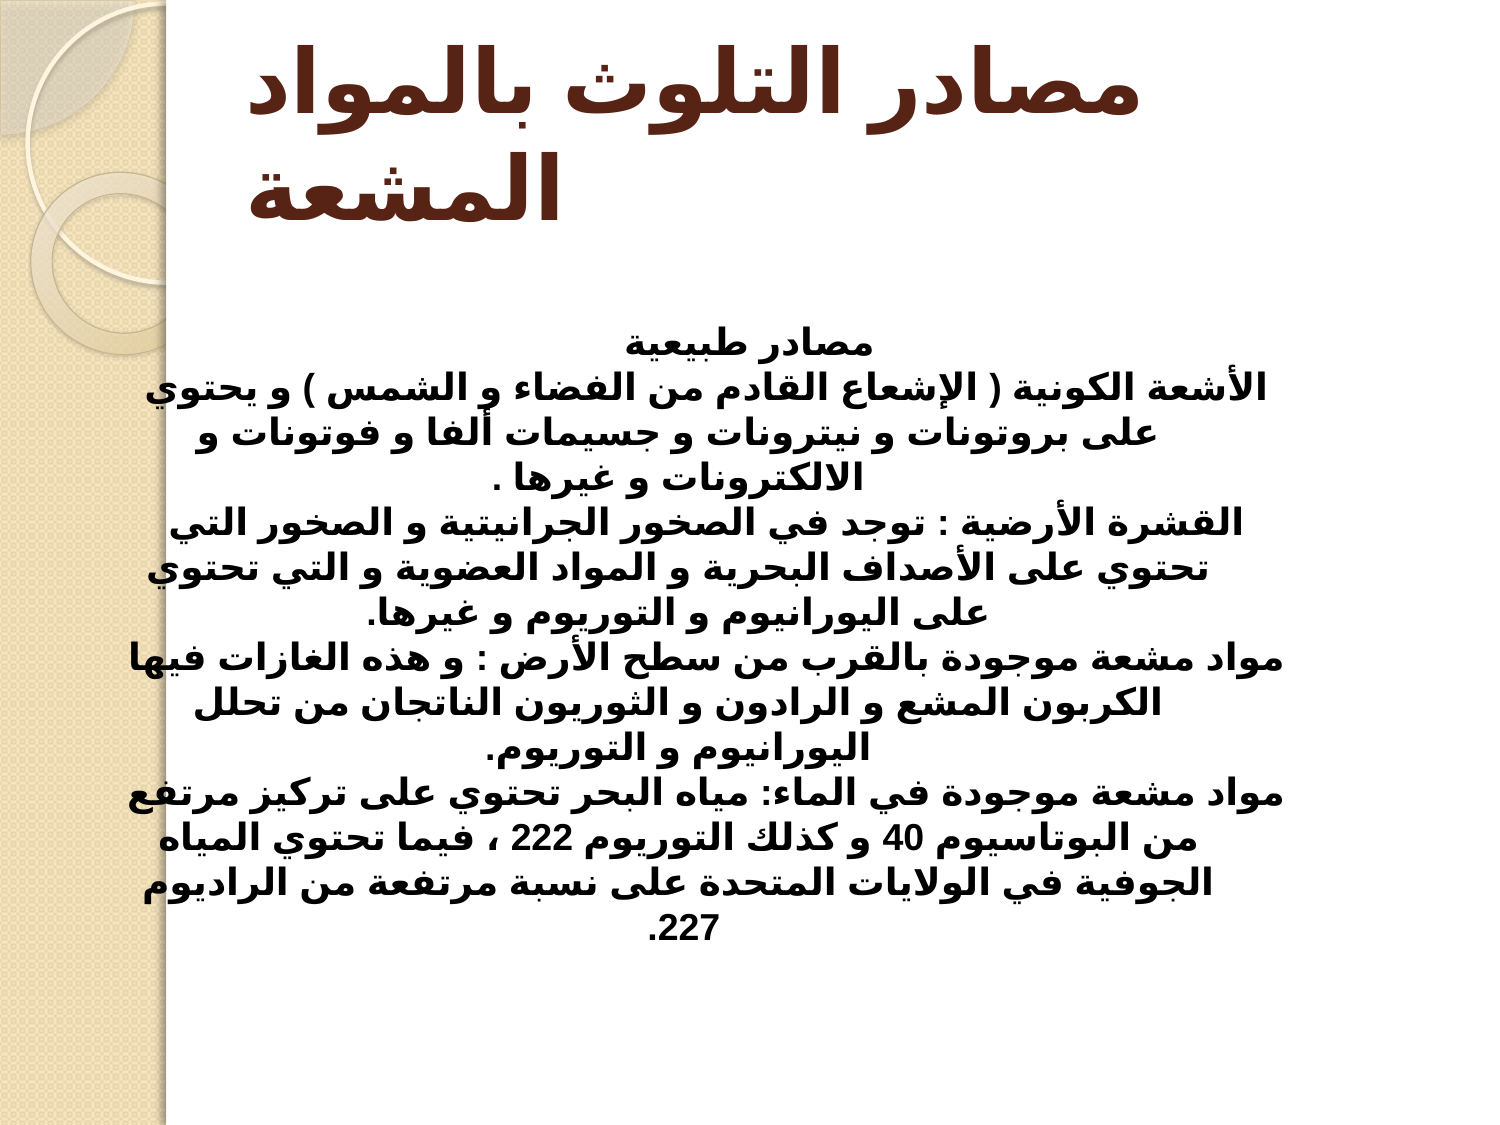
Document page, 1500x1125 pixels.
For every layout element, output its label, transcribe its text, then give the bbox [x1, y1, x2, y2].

title مصادر التلوث بالمواد المشعة [230, 42, 1262, 220]
text_box مصادر طبيعية الأشعة الكونية ( الإشعاع القادم من الفضاء و الشمس ) و يحتوي على بروتونات و نيترونات و جسيمات ألفا و فوتونات و الالكترونات و غيرها . القشرة الأرضية : توجد في الصخور الجرانيتية و الصخور التي تحتوي على الأصداف البحرية و المواد العضوية و التي تحتوي على اليورانيوم و التوريوم و غيرها. مواد مشعة موجودة بالقرب من سطح الأرض : و هذه الغازات فيها الكربون المشع و الرادون و الثوريون الناتجان من تحلل اليورانيوم و التوريوم. مواد مشعة موجودة في الماء: مياه البحر تحتوي على تركيز مرتفع من البوتاسيوم 40 و كذلك التوريوم 222 ، فيما تحتوي المياه الجوفية في الولايات المتحدة على نسبة مرتفعة من الراديوم 227. [112, 310, 1376, 956]
